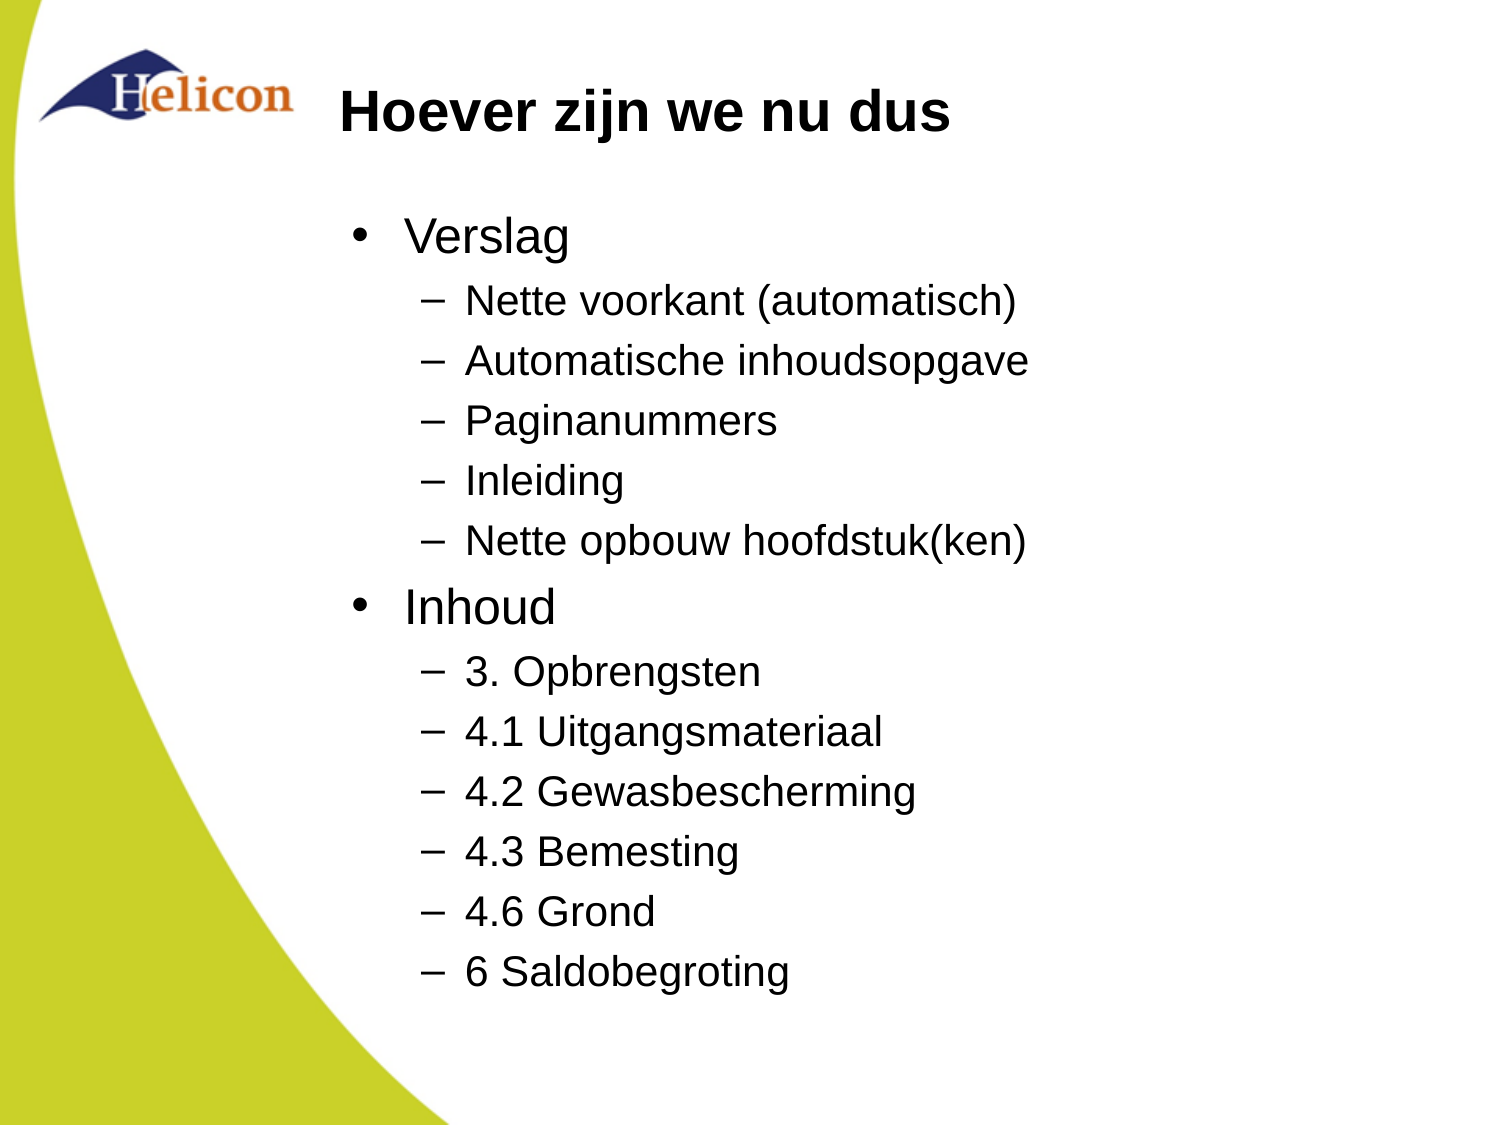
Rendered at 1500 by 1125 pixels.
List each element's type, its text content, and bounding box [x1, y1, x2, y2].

title Hoever zijn we nu dus [324, 54, 1415, 161]
picture [0, 0, 1500, 1125]
list Verslag Nette voorkant (automatisch) Automatische inhoudsopgave Paginanummers Inleiding Nette opbouw hoofdstuk(ken) Inhoud 3. Opbrengsten 4.1 Uitgangsmateriaal 4.2 Gewasbescherming 4.3 Bemesting 4.6 Grond 6 Saldobegroting [336, 196, 1425, 1005]
